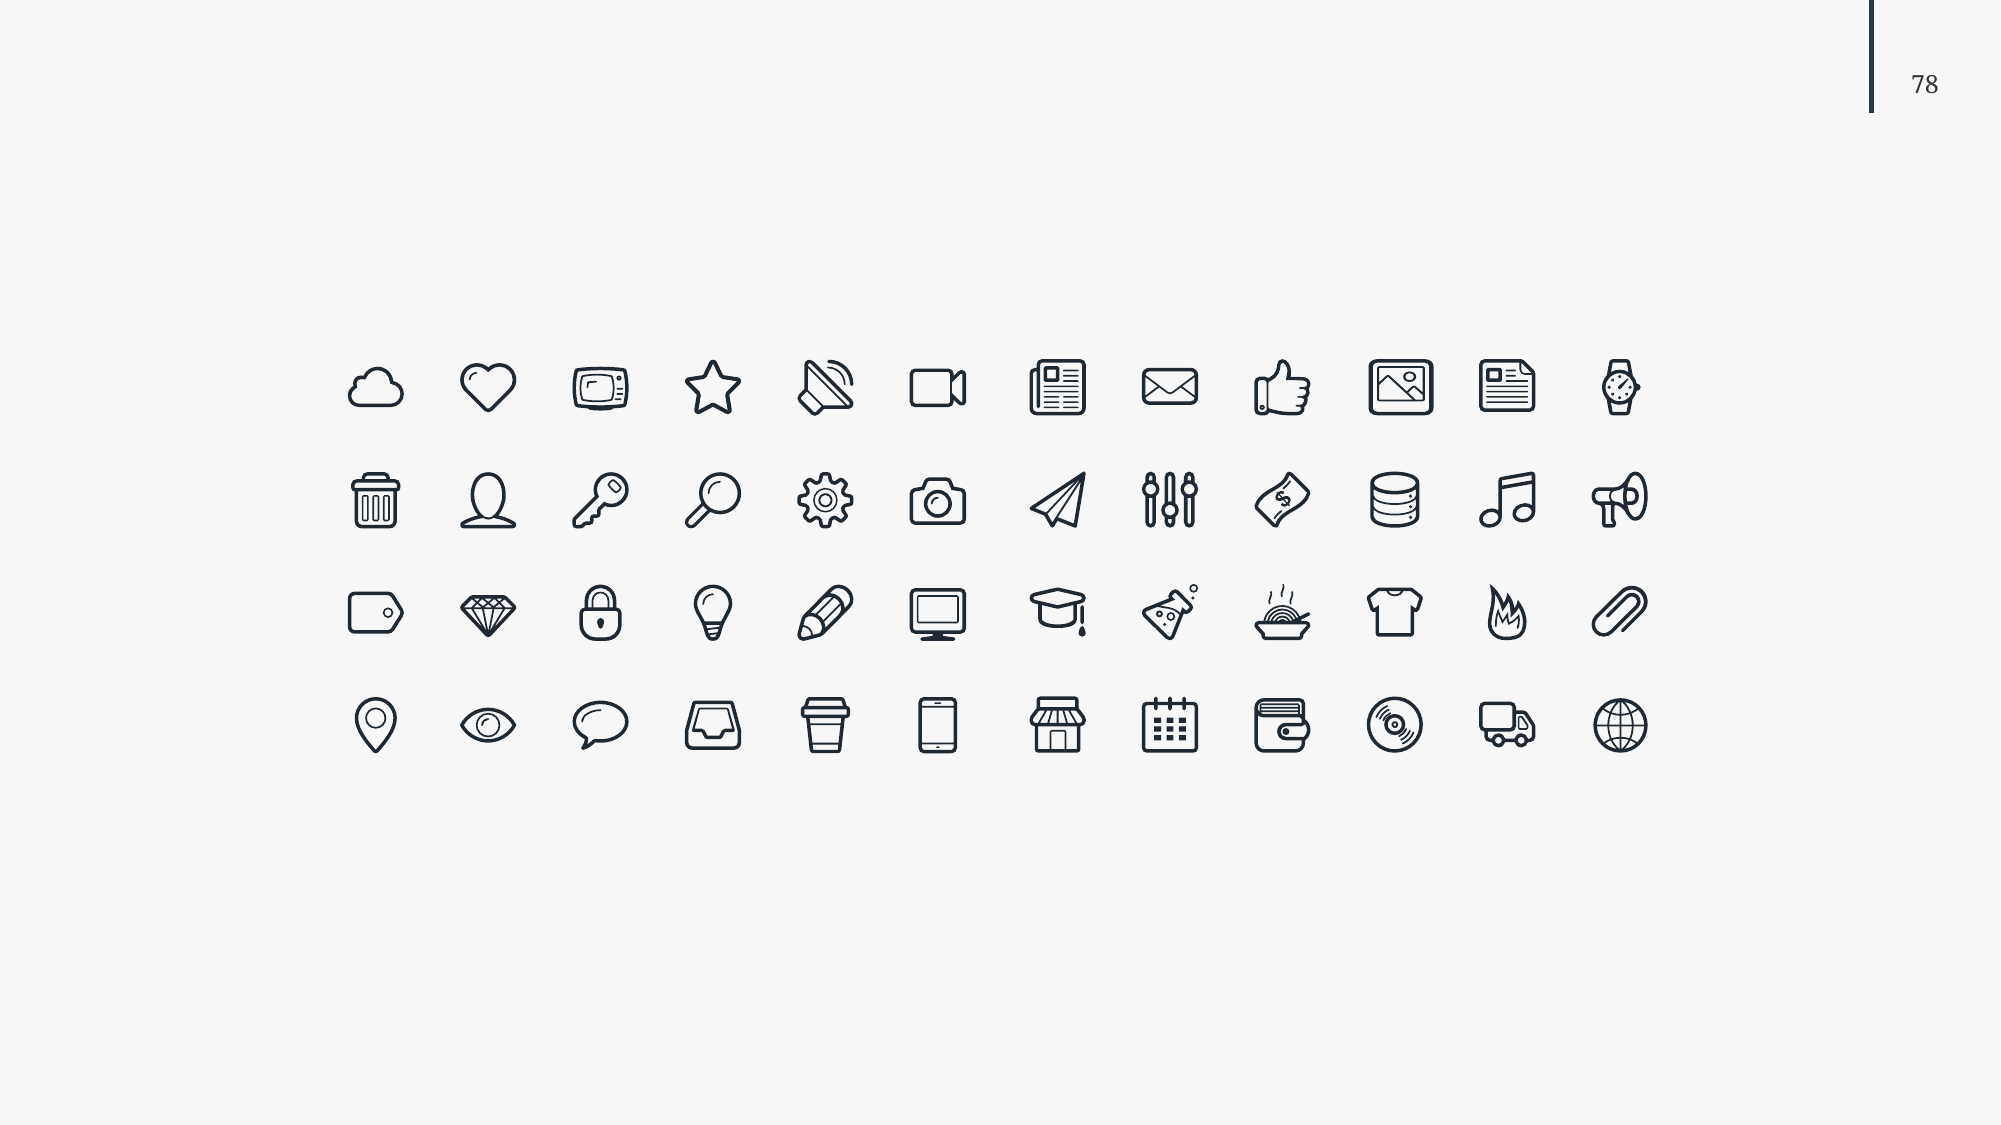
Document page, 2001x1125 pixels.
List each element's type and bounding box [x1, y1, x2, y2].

text_box [1141, 367, 1199, 405]
text_box [797, 359, 854, 416]
text_box [909, 477, 966, 525]
text_box [1141, 696, 1199, 753]
text_box [1591, 585, 1648, 637]
text_box [1029, 696, 1086, 753]
text_box [1178, 735, 1186, 741]
text_box [1029, 471, 1086, 528]
text_box [800, 697, 851, 754]
text_box [361, 495, 369, 522]
text_box [1479, 701, 1536, 748]
text_box [1366, 696, 1423, 753]
text_box [1593, 698, 1648, 753]
text_box [351, 472, 401, 529]
text_box [1254, 583, 1311, 641]
text_box [1141, 583, 1199, 641]
text_box [1591, 471, 1648, 528]
text_box [460, 363, 517, 413]
text_box [1370, 471, 1420, 528]
text_box [1154, 735, 1162, 741]
text_box [1141, 471, 1199, 528]
text_box [1487, 583, 1527, 641]
text_box [693, 584, 733, 641]
text_box [347, 366, 404, 408]
text_box [685, 359, 742, 415]
text_box [1166, 735, 1174, 741]
text_box [1154, 726, 1162, 732]
text_box [1368, 359, 1434, 416]
text_box [909, 588, 966, 641]
text_box [475, 712, 501, 738]
text_box [382, 495, 390, 522]
text_box [372, 495, 380, 522]
text_box [1282, 728, 1290, 736]
text_box [460, 707, 517, 743]
text_box [1254, 698, 1311, 753]
text_box [572, 366, 629, 411]
text_box [1154, 717, 1162, 723]
text_box [354, 697, 397, 754]
text_box [460, 595, 517, 638]
text_box [1166, 717, 1174, 723]
text_box [1254, 471, 1311, 528]
text_box [579, 584, 622, 641]
text_box [684, 700, 742, 750]
text_box [797, 472, 854, 529]
text_box [572, 472, 629, 529]
text_box [572, 700, 629, 750]
text_box [1166, 726, 1174, 732]
text_box [797, 584, 854, 641]
text_box [1254, 359, 1311, 416]
text_box [1178, 717, 1186, 723]
text_box [692, 707, 735, 740]
text_box [365, 707, 387, 729]
text_box [481, 718, 490, 727]
text_box [684, 472, 742, 529]
text_box [1479, 471, 1536, 528]
text_box [1029, 587, 1086, 637]
text_box [1178, 726, 1186, 732]
text_box [347, 591, 404, 634]
text_box [460, 472, 517, 529]
text_box [1029, 359, 1086, 416]
text_box [1602, 359, 1641, 416]
text_box [909, 368, 967, 408]
text_box [918, 696, 958, 754]
text_box [1479, 359, 1536, 412]
text_box [1366, 587, 1423, 637]
